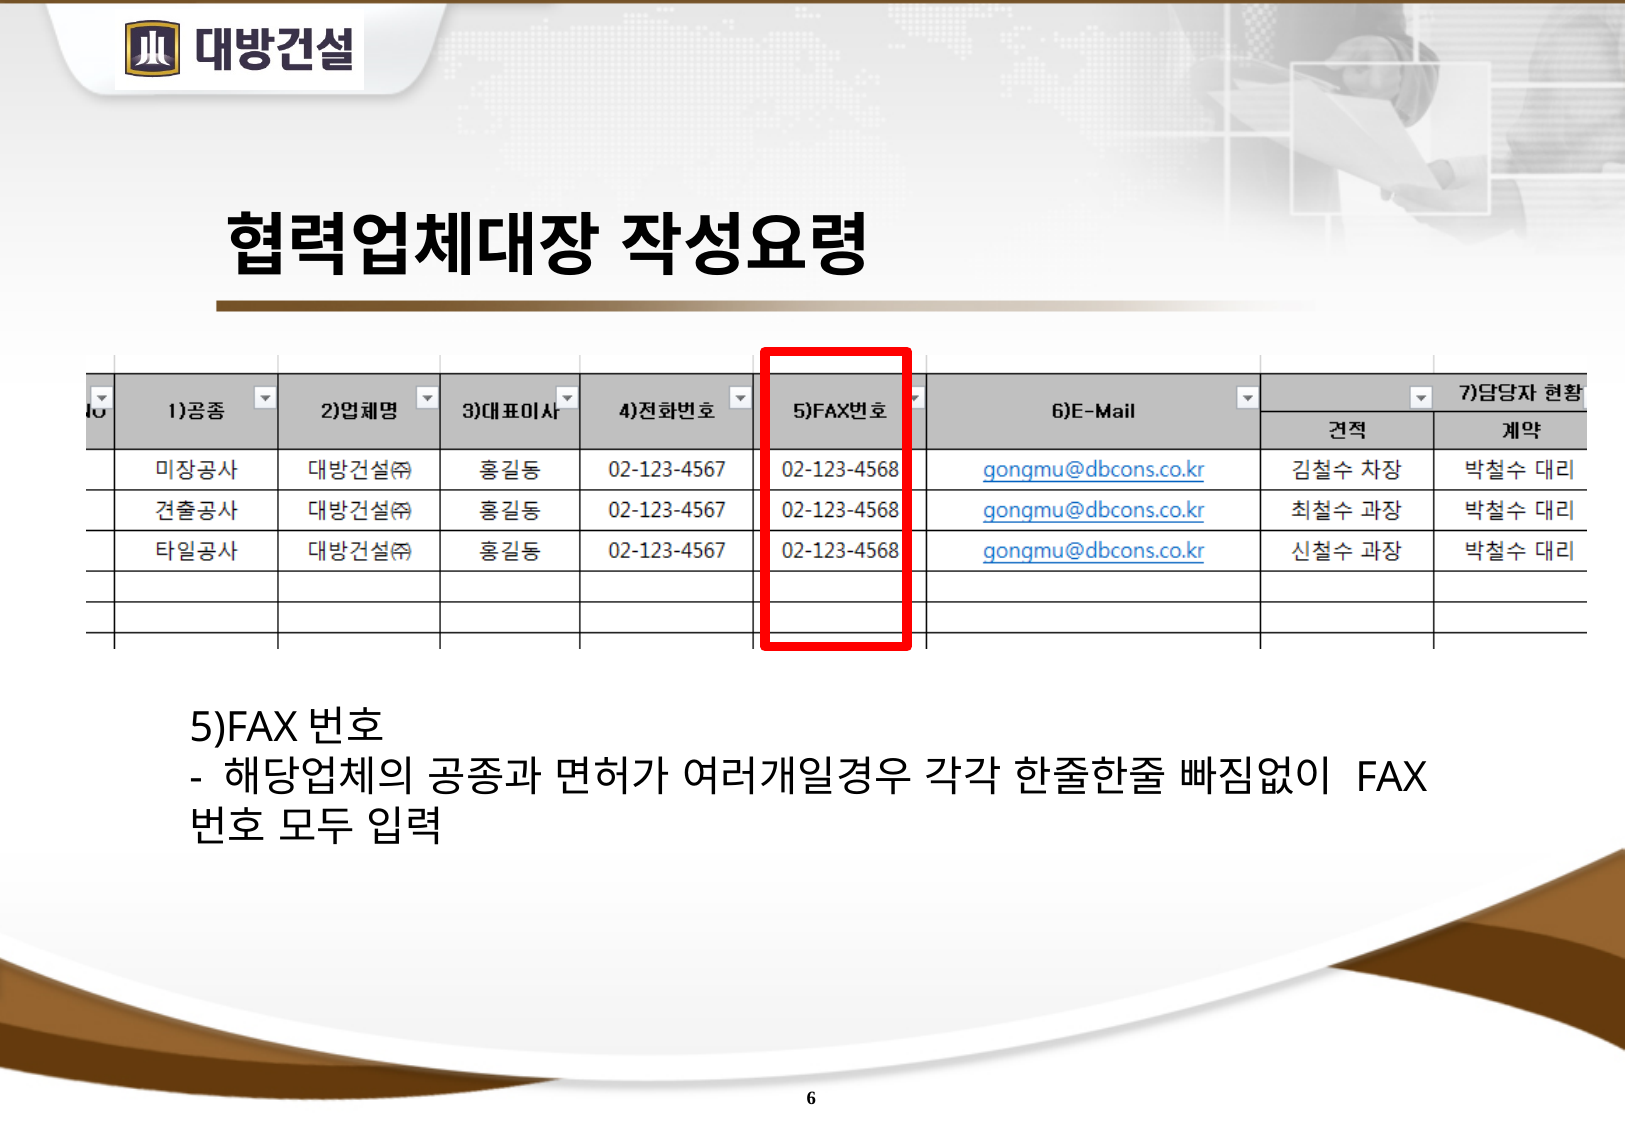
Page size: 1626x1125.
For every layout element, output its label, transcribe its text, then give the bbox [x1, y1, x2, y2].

text_box [763, 349, 909, 353]
title 협력업체대장 작성요령 [209, 160, 1223, 292]
text_box 5)FAX번호 - 해당업체의 공종과 면허가 여러개일경우 각각 한줄한줄 빠짐없이 FAX번호 모두 입력 [174, 692, 1486, 908]
picture [0, 0, 1625, 1125]
